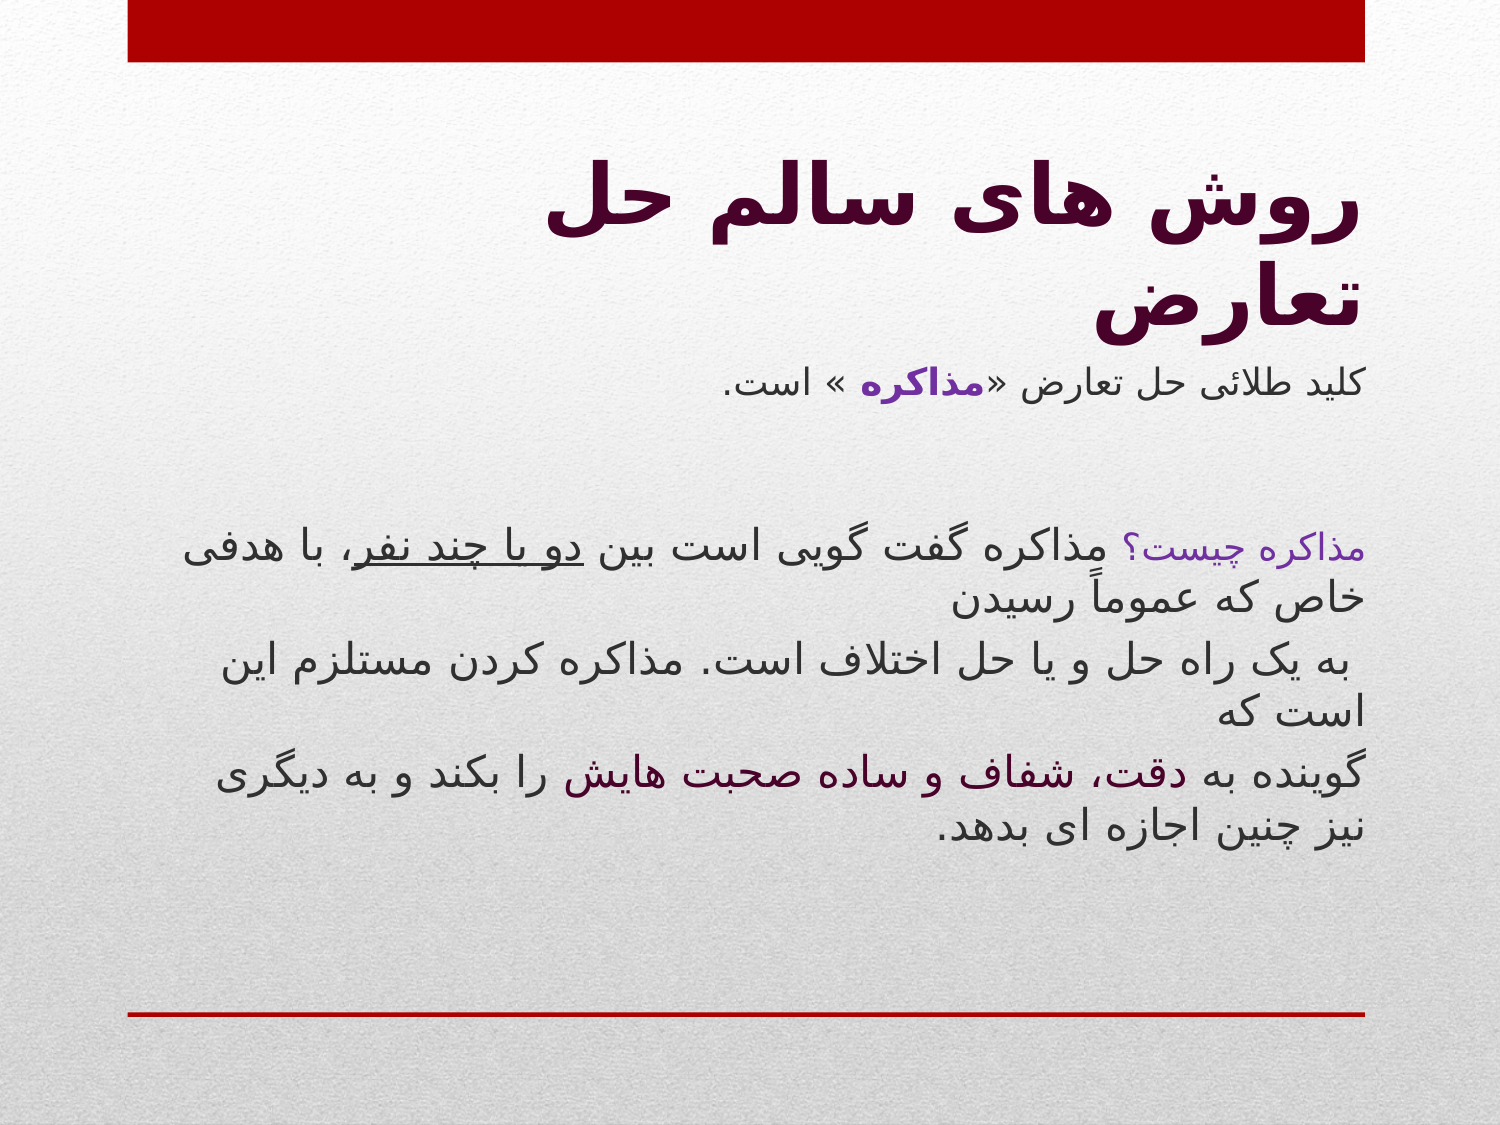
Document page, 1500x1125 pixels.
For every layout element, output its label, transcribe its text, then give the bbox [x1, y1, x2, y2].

list کلید طلائی حل تعارض «مذاکره » است. مذاکره چیست؟ مذاکره گفت گویی است بین دو یا چند نفر، با هدفی خاص که عموماً رسیدن به یک راه حل و یا حل اختلاف است. مذاکره کردن مستلزم این است که گوینده به دقت، شفاف و ساده صحبت هایش را بکند و به دیگری نیز چنین اجازه ای بدهد. [144, 364, 1382, 843]
title روش های سالم حل تعارض [267, 153, 1381, 351]
